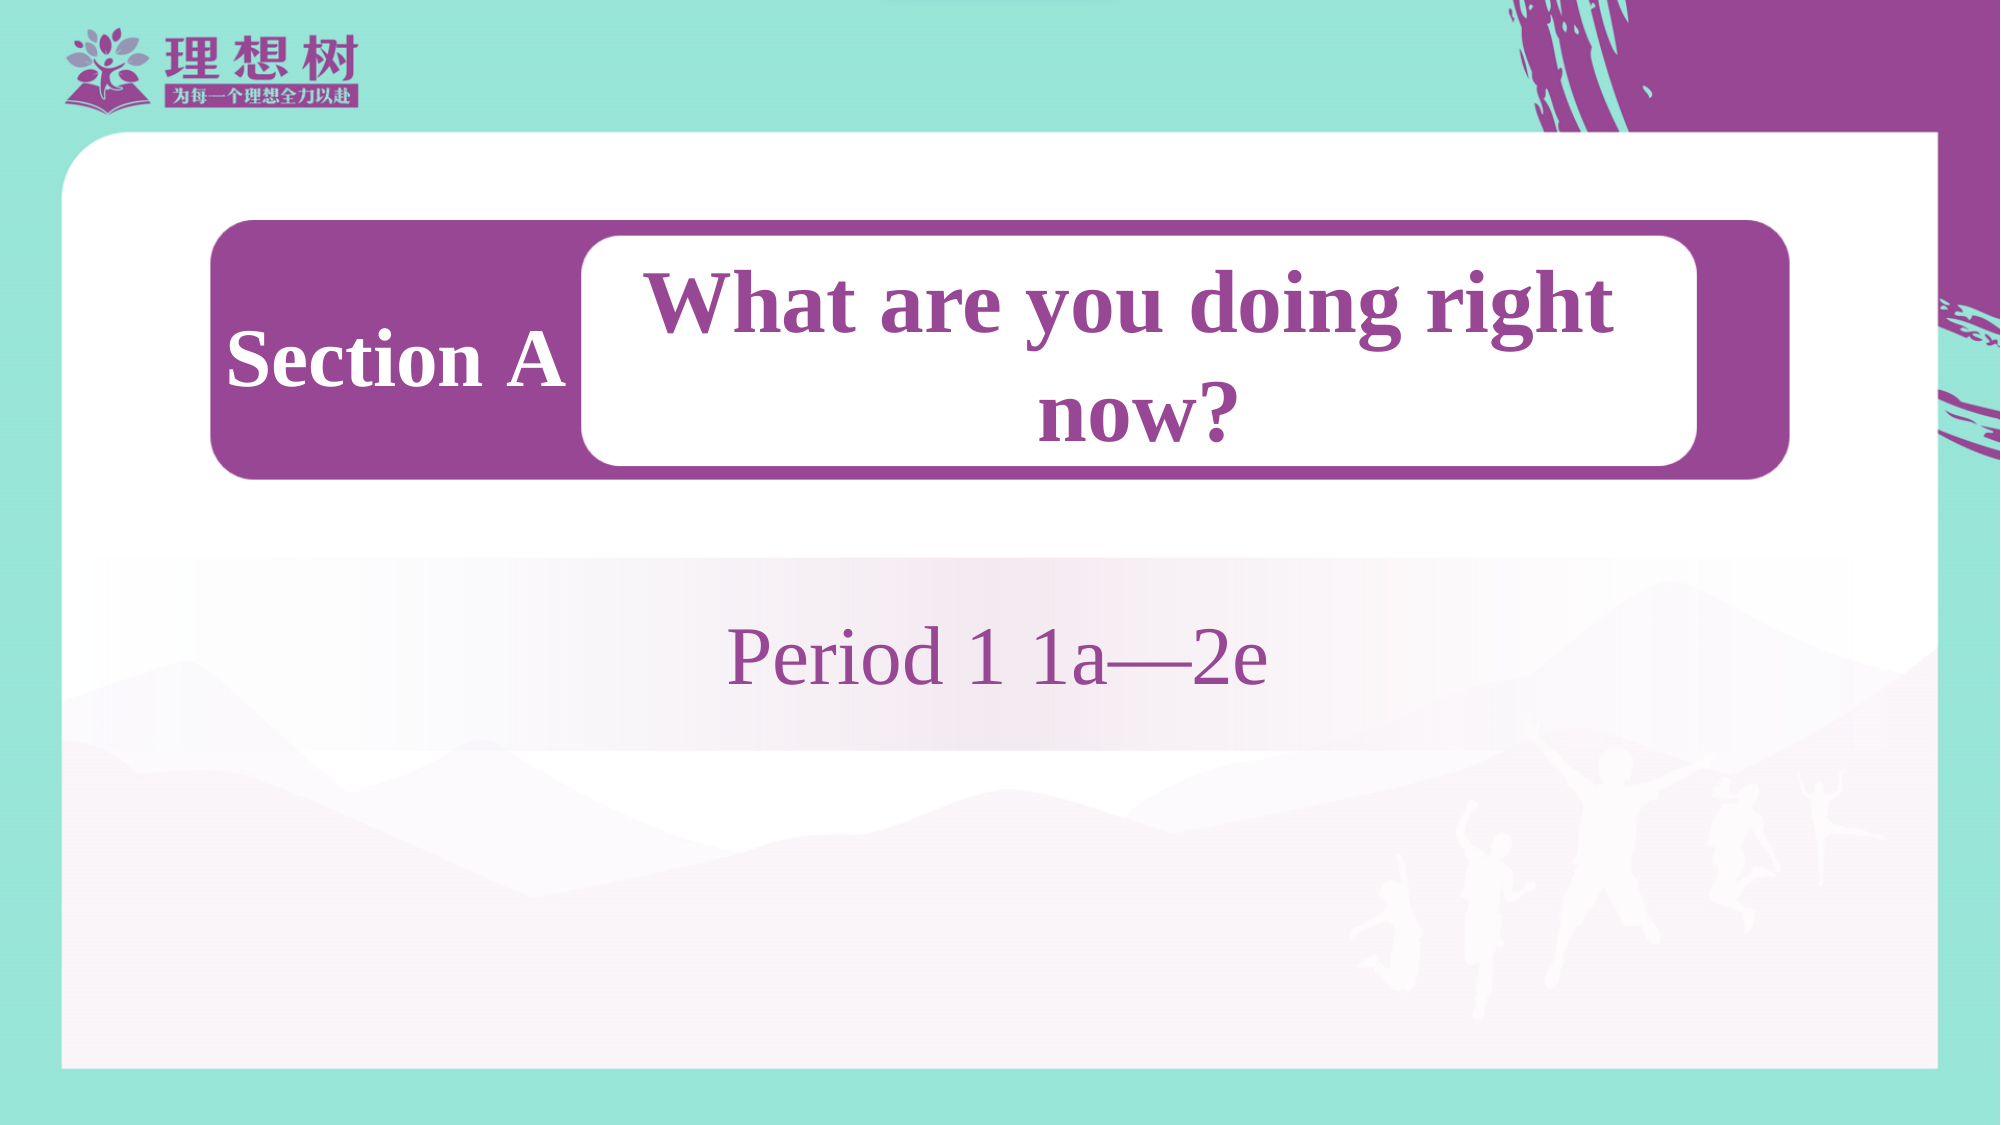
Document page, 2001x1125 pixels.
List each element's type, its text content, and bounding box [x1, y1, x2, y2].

text_box Period 1 1a—2e [58, 543, 1938, 756]
text_box Section A [199, 241, 584, 461]
text_box What are you doing right now? [584, 241, 1695, 461]
picture [0, 0, 2000, 1125]
